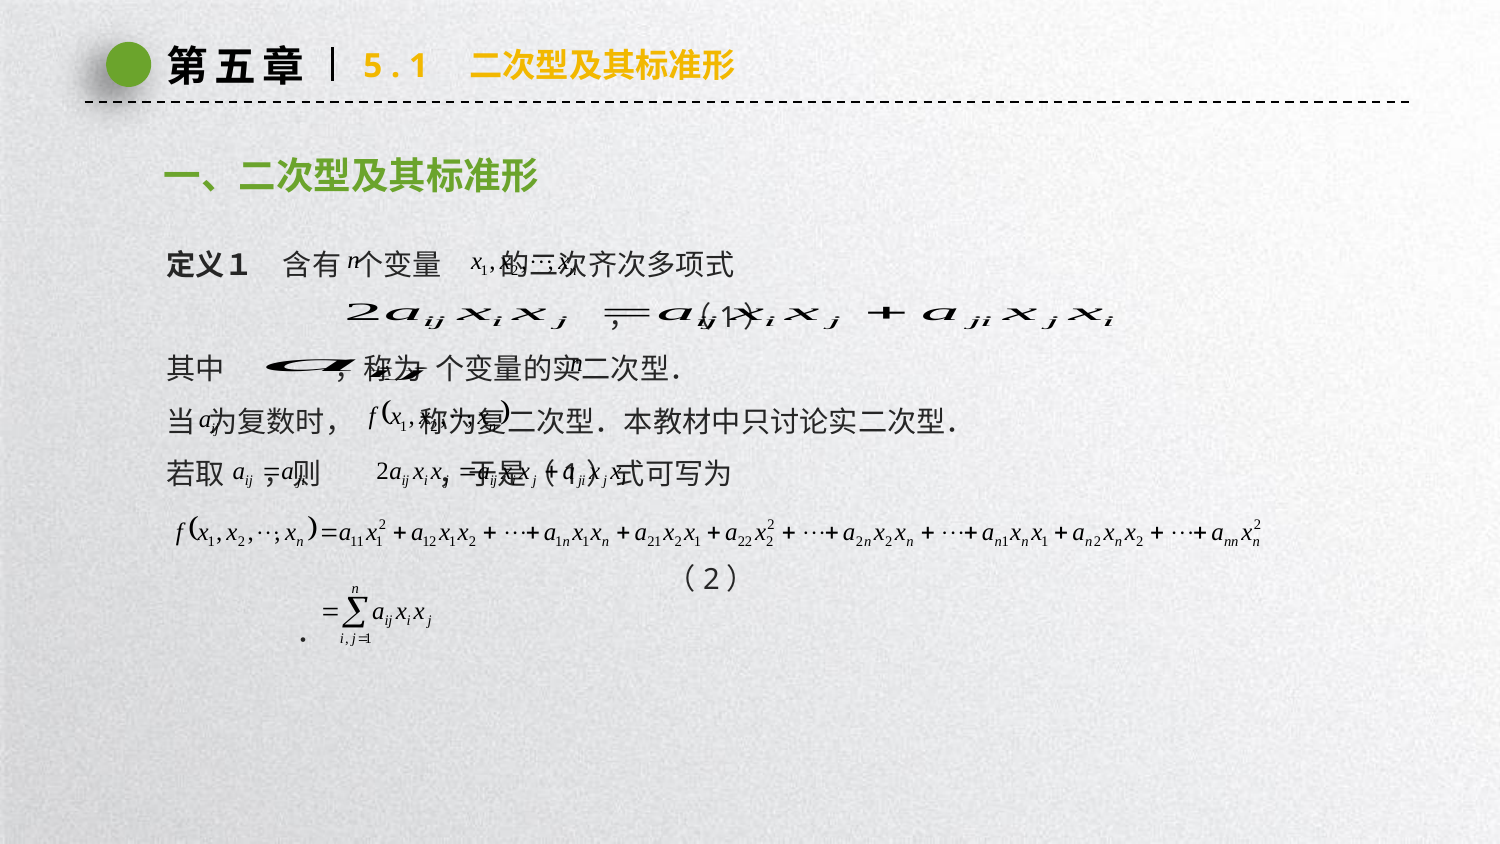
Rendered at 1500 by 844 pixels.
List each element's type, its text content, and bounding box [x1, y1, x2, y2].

text_box 定义１ 含有 个变量 的二次齐次多项式 ， （1） 其中 ，称为 个变量的实二次型． 当 为复数时， 称为复二次型．本教材中只讨论实二次型． 若取 ，则 ，于是（1）式可写为 （2） ． [151, 220, 1362, 656]
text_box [359, 399, 511, 438]
text_box 5 . 1 二次型及其标准形 [348, 37, 751, 92]
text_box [465, 244, 581, 283]
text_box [343, 251, 365, 275]
picture [0, 0, 1500, 844]
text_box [332, 294, 1133, 335]
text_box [167, 512, 1266, 554]
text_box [372, 454, 632, 495]
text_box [228, 346, 471, 387]
text_box 一、二次型及其标准形 [148, 144, 1360, 205]
text_box [104, 39, 152, 90]
text_box 第五章 [152, 32, 320, 97]
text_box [228, 454, 311, 495]
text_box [566, 354, 588, 378]
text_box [316, 577, 440, 651]
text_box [194, 401, 225, 442]
